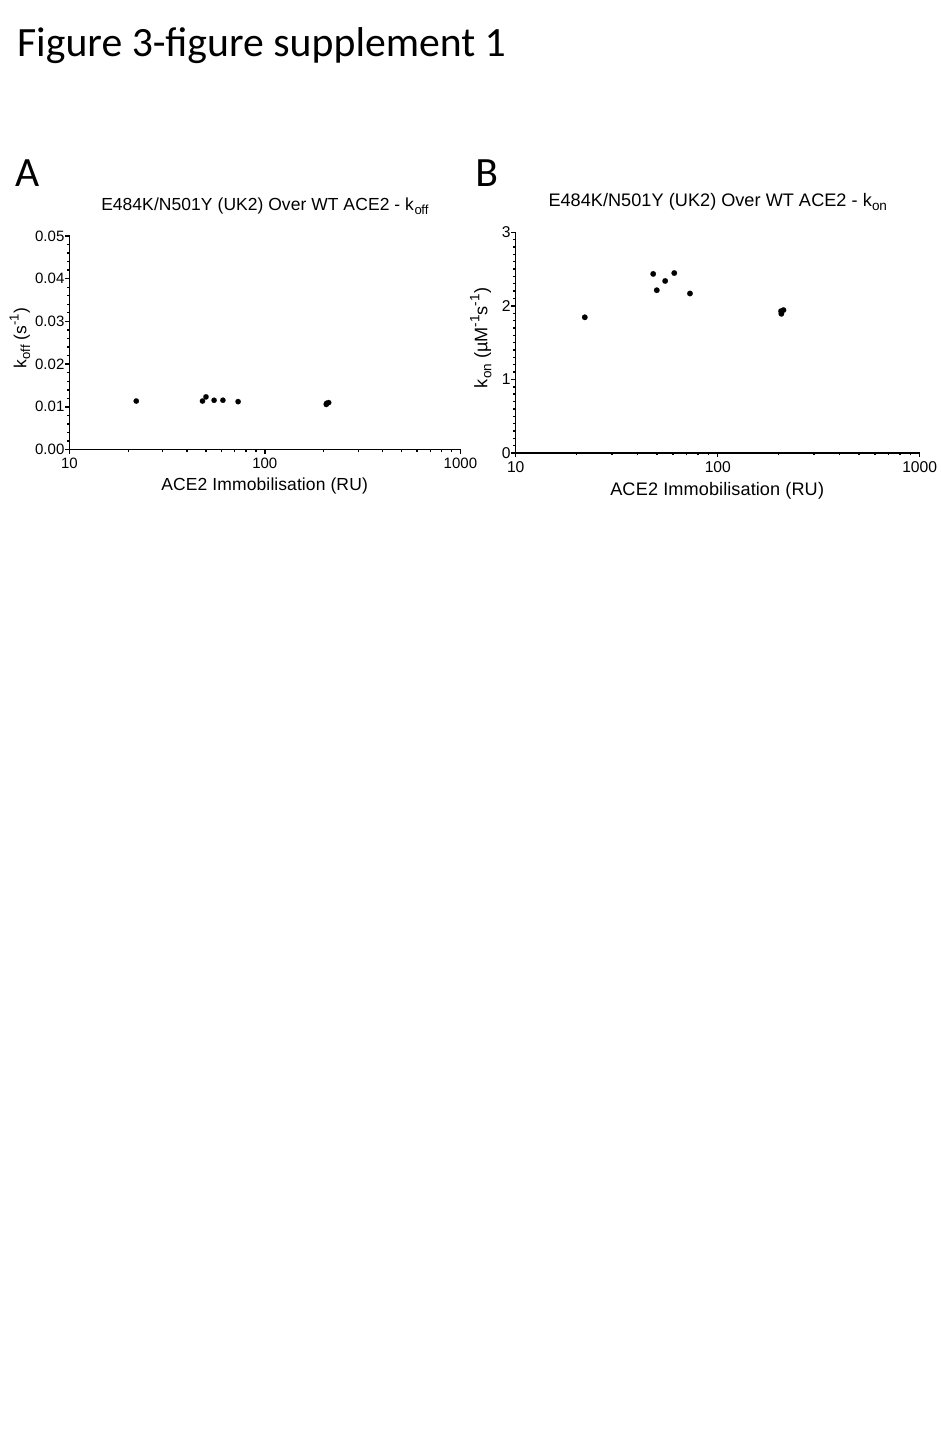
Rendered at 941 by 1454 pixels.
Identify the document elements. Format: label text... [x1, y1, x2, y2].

text_box Figure 3-figure supplement 1 [2, 7, 522, 72]
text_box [0, 188, 502, 502]
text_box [460, 183, 941, 507]
text_box A [0, 137, 55, 188]
text_box B [460, 137, 514, 183]
